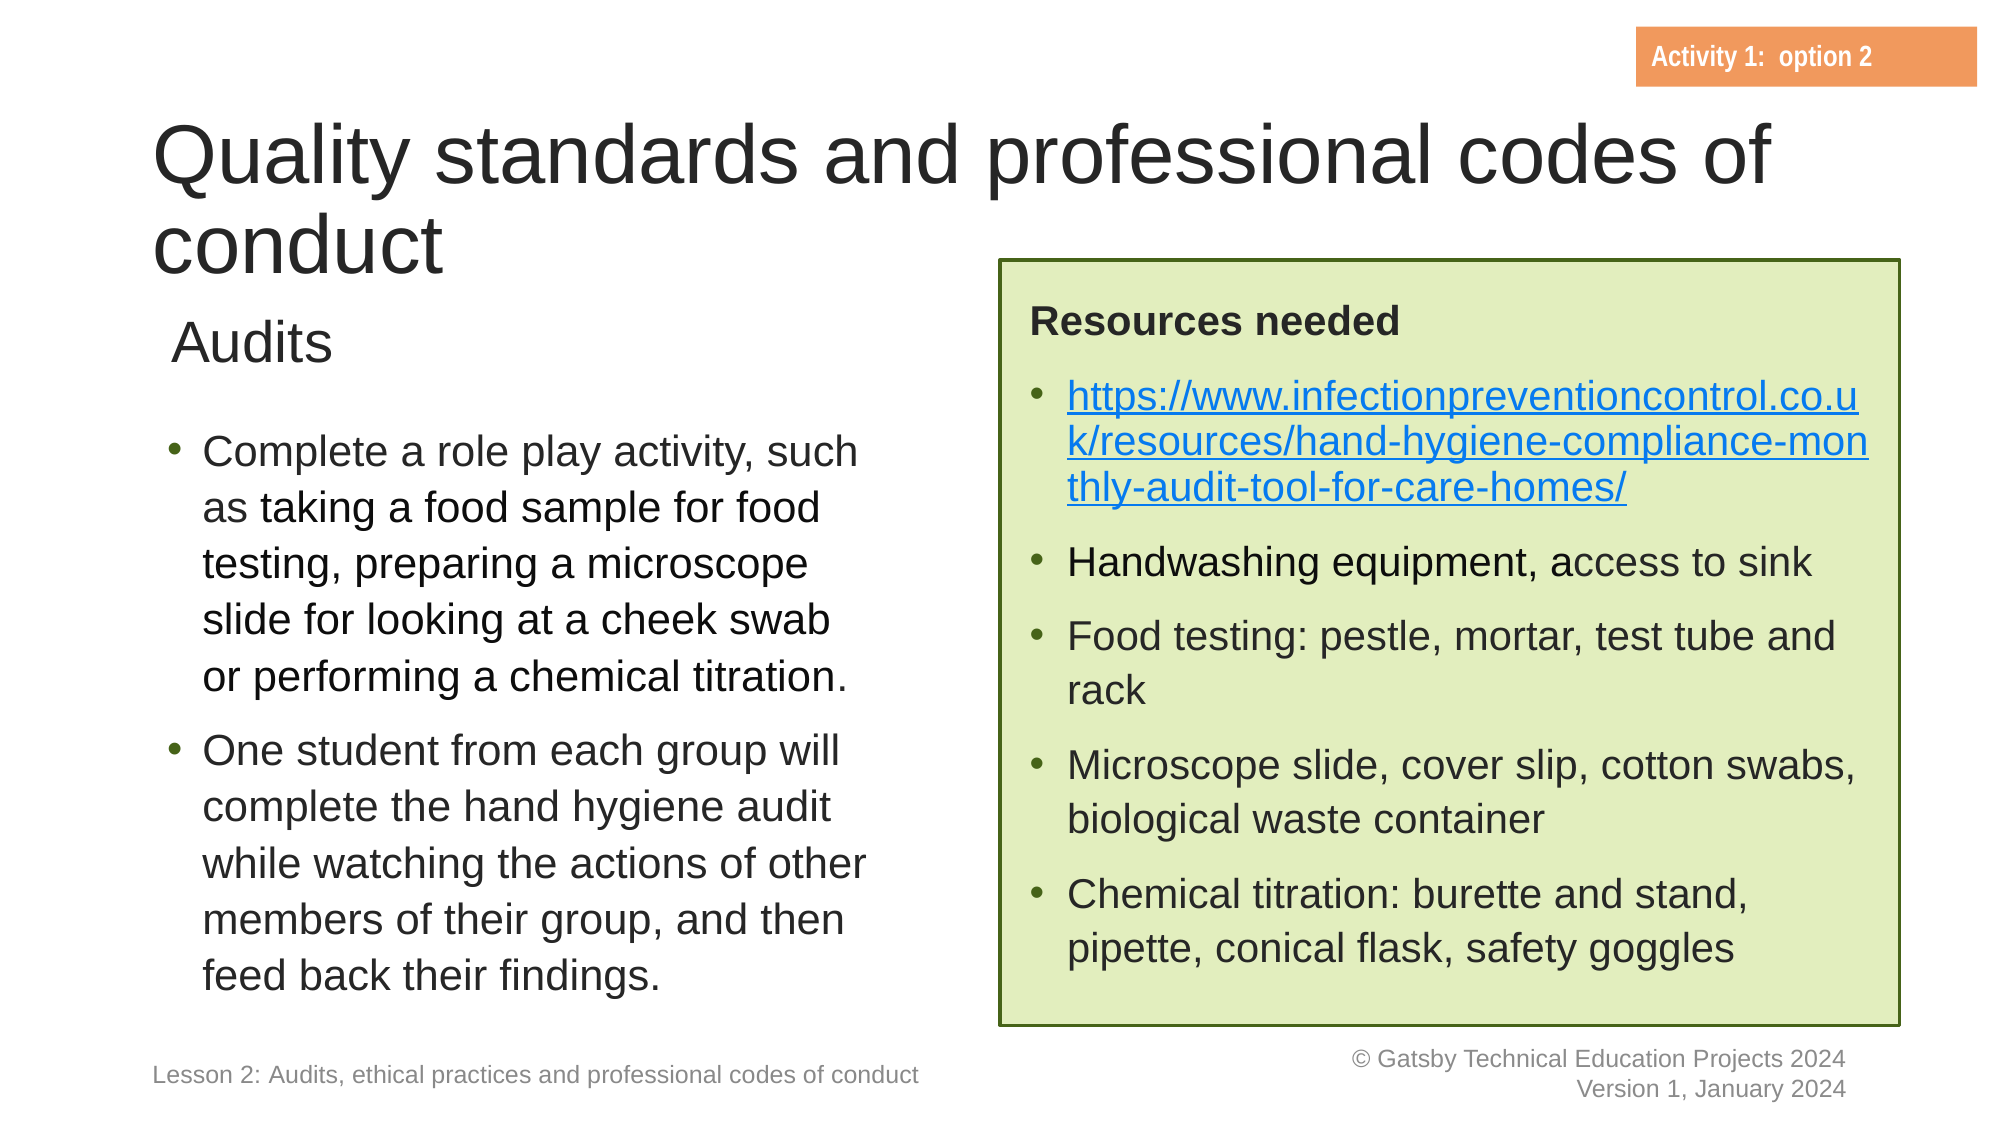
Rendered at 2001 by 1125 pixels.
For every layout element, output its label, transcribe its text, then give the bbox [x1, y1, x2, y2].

list Resources needed https://www.infectionpreventioncontrol.co.uk/resources/hand-hygiene-compliance-monthly-audit-tool-for-care-homes/ Handwashing equipment, access to sink Food testing: pestle, mortar, test tube and rack Microscope slide, cover slip, cotton swabs, biological waste container Chemical titration: burette and stand, pipette, conical flask, safety goggles [998, 258, 1901, 1027]
list Activity 1: option 2 [1636, 26, 1978, 87]
title Quality standards and professional codes of conduct [137, 93, 1863, 311]
text_box Audits [156, 235, 1882, 453]
list Lesson 2: Audits, ethical practices and professional codes of conduct [137, 1042, 942, 1103]
list Complete a role play activity, such as taking a food sample for food testing, preparing a microscope slide for looking at a cheek swab or performing a chemical titration. One student from each group will complete the hand hygiene audit while watching the actions of other members of their group, and then feed back their findings. [137, 388, 898, 1042]
